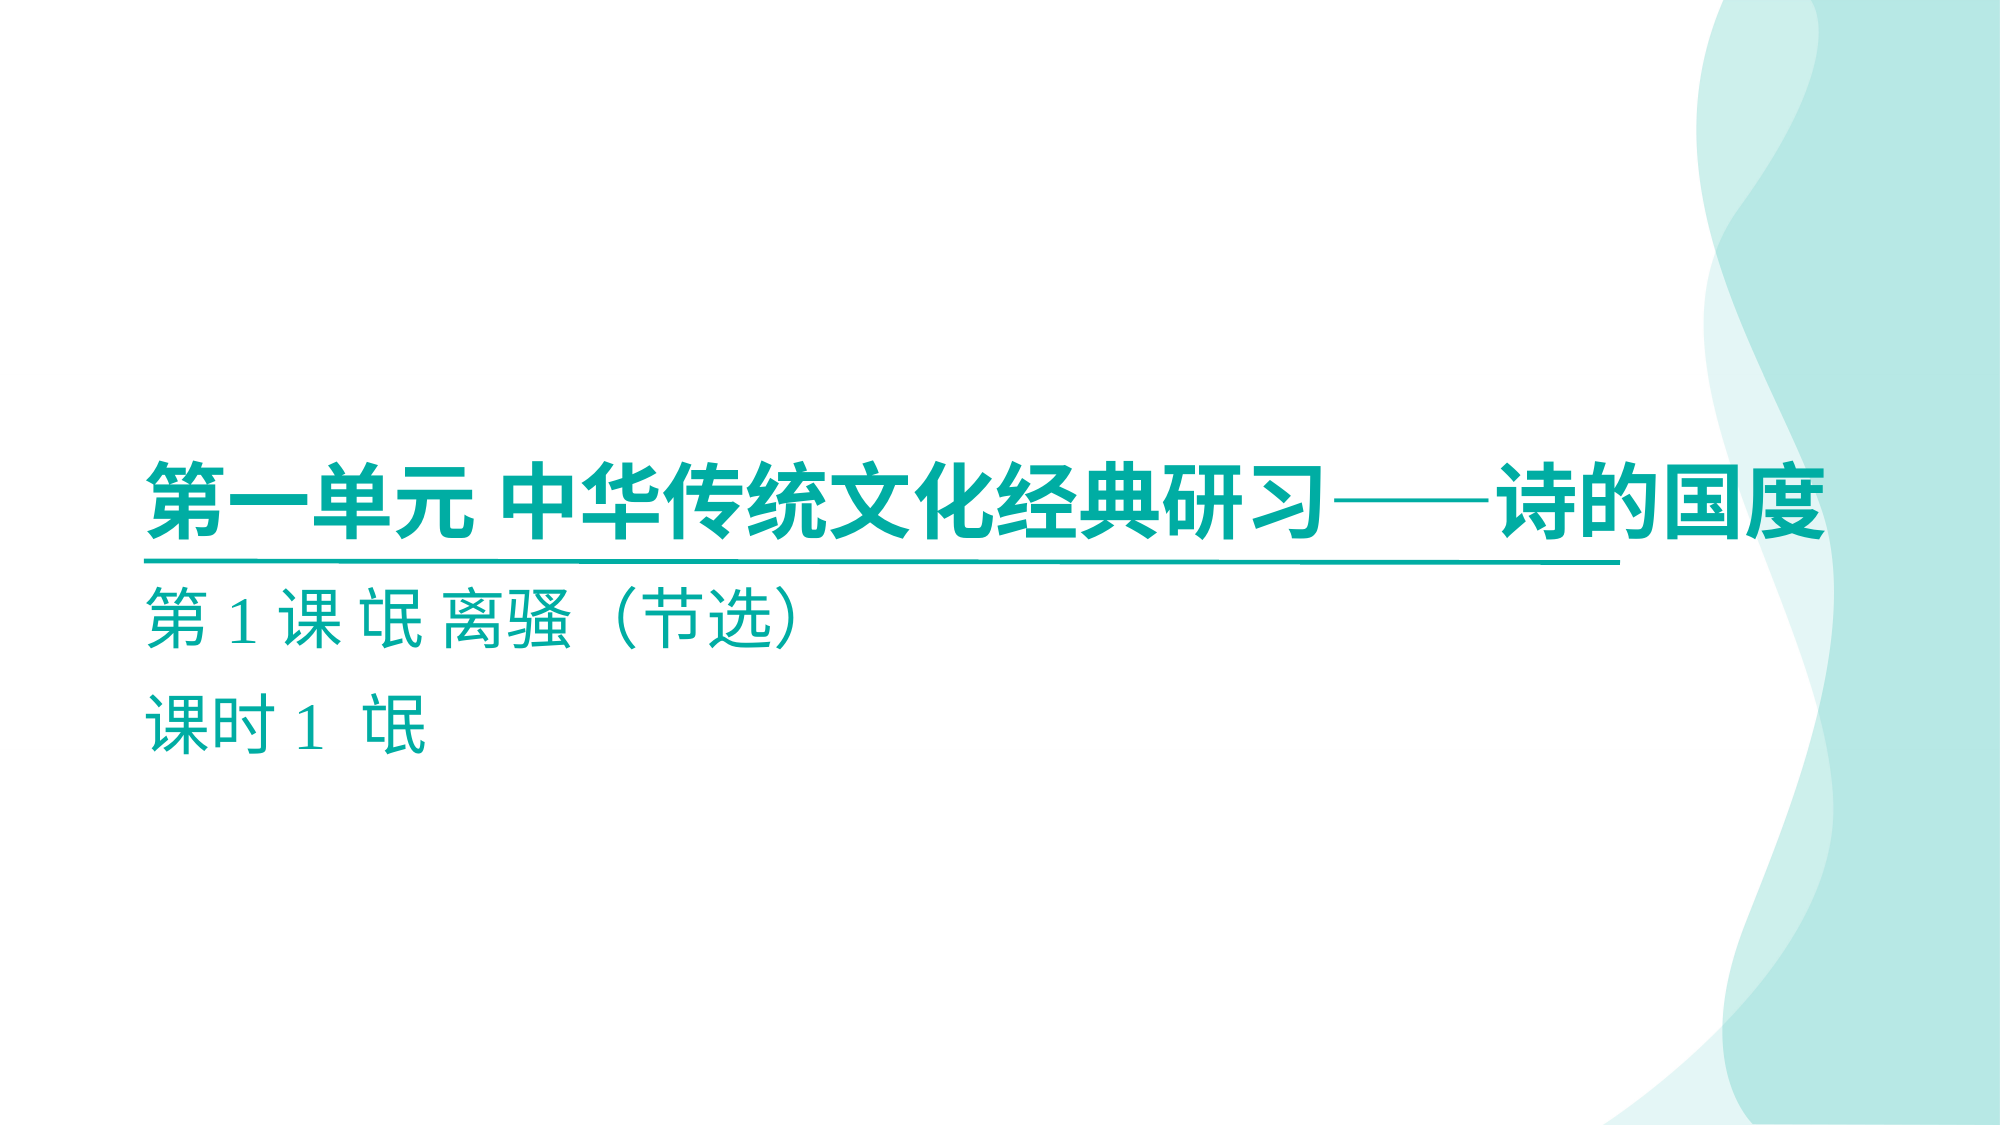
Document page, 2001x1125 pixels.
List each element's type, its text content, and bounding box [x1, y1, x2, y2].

text_box 第一单元 中华传统文化经典研习——诗的国度 [143, 430, 1946, 549]
picture [0, 0, 2000, 1125]
text_box 课时1 氓 [143, 679, 1946, 847]
text_box 第1课 氓 离骚（节选） [143, 573, 1946, 679]
